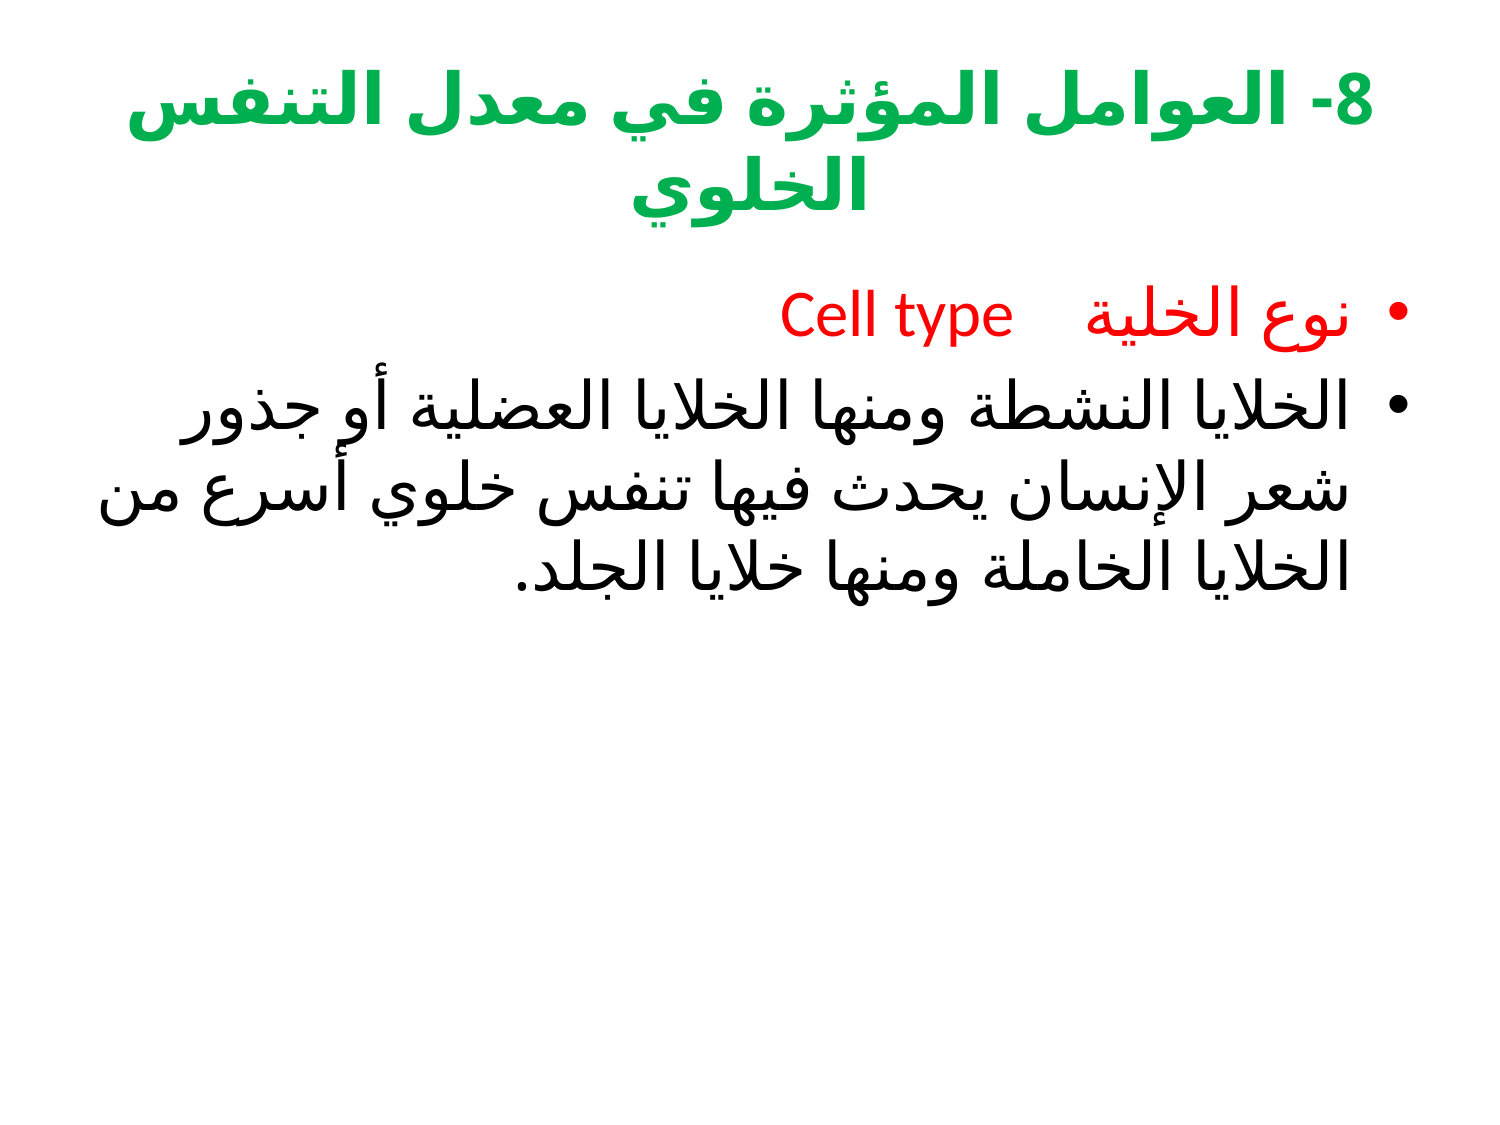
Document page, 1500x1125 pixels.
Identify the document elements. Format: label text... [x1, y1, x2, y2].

list نوع الخلية Cell type الخلايا النشطة ومنها الخلايا العضلية أو جذور شعر الإنسان يحدث فيها تنفس خلوي أسرع من الخلايا الخاملة ومنها خلايا الجلد. [75, 262, 1425, 1005]
title 8- العوامل المؤثرة في معدل التنفس الخلوي [75, 45, 1425, 233]
